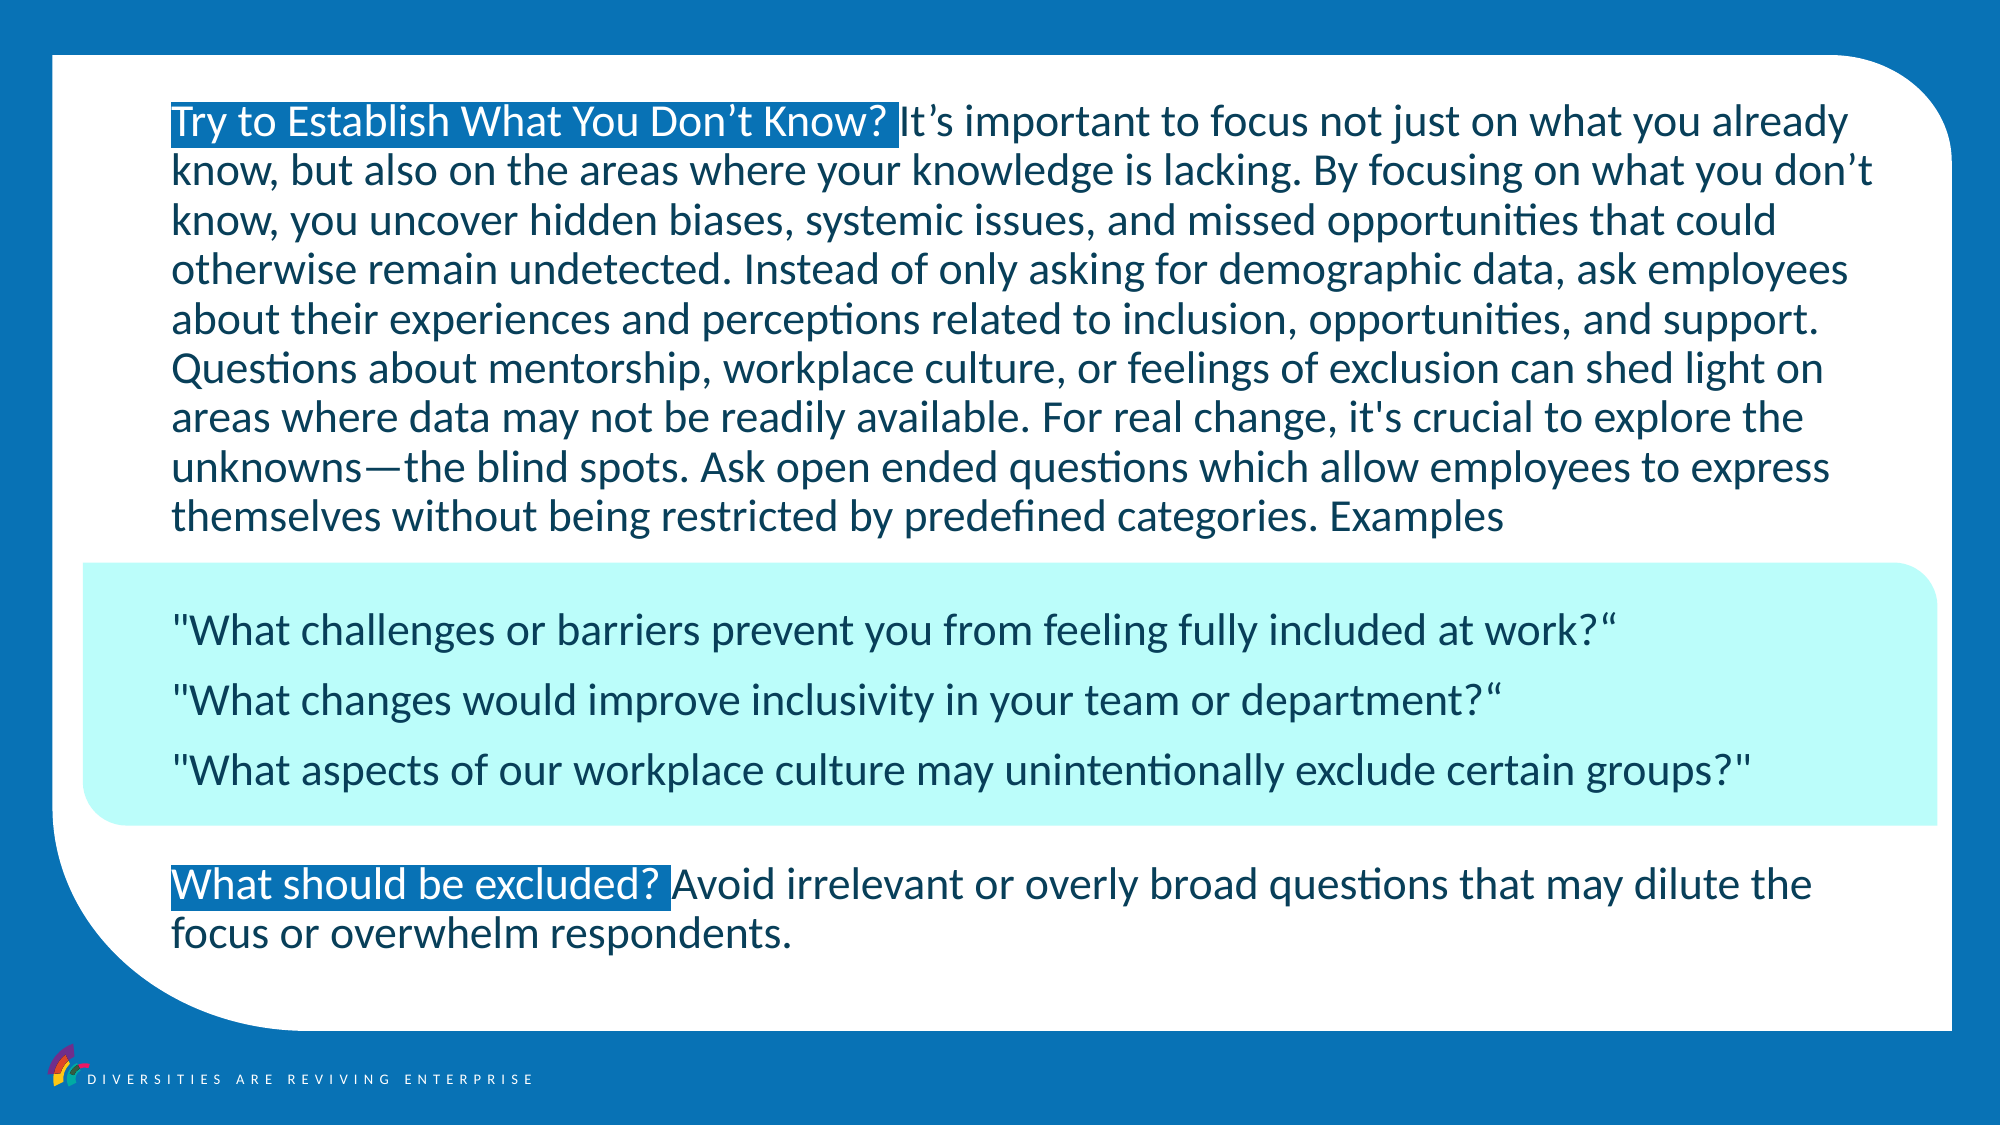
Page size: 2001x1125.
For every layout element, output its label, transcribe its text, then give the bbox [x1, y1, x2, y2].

list Try to Establish What You Don’t Know? It’s important to focus not just on what you already know, but also on the areas where your knowledge is lacking. By focusing on what you don’t know, you uncover hidden biases, systemic issues, and missed opportunities that could otherwise remain undetected. Instead of only asking for demographic data, ask employees about their experiences and perceptions related to inclusion, opportunities, and support. Questions about mentorship, workplace culture, or feelings of exclusion can shed light on areas where data may not be readily available. For real change, it's crucial to explore the unknowns—the blind spots. Ask open ended questions which allow employees to express themselves without being restricted by predefined categories. Examples "What challenges or barriers prevent you from feeling fully included at work?“ "What changes would improve inclusivity in your team or department?“ "What aspects of our workplace culture may unintentionally exclude certain groups?" What should be excluded? Avoid irrelevant or overly broad questions that may dilute the focus or overwhelm respondents. [156, 89, 1896, 721]
text_box [81, 561, 1939, 827]
